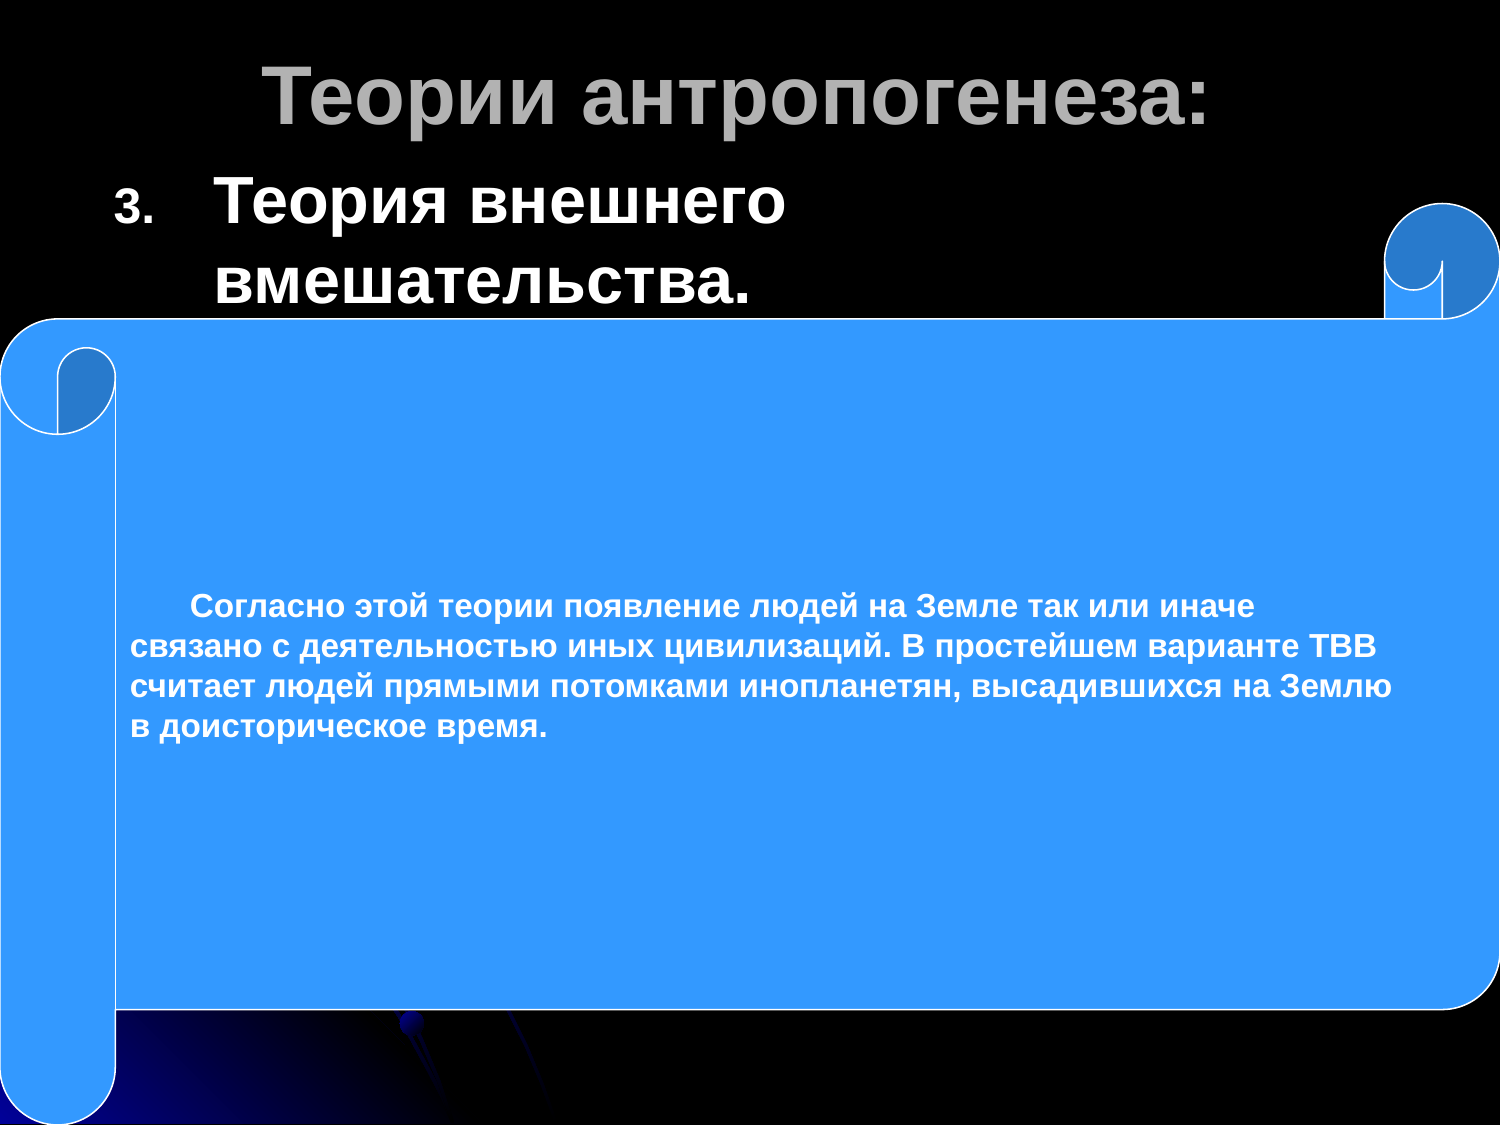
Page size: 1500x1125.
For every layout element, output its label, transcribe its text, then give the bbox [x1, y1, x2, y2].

list Теория внешнего вмешательства. [98, 148, 1271, 280]
text_box Согласно этой теории появление людей на Земле так или иначе связано с деятельностью иных цивилизаций. В простейшем варианте ТВВ считает людей прямыми потомками инопланетян, высадившихся на Землю в доисторическое время. [0, 203, 1500, 1125]
title Теории антропогенеза: [74, 45, 1401, 138]
